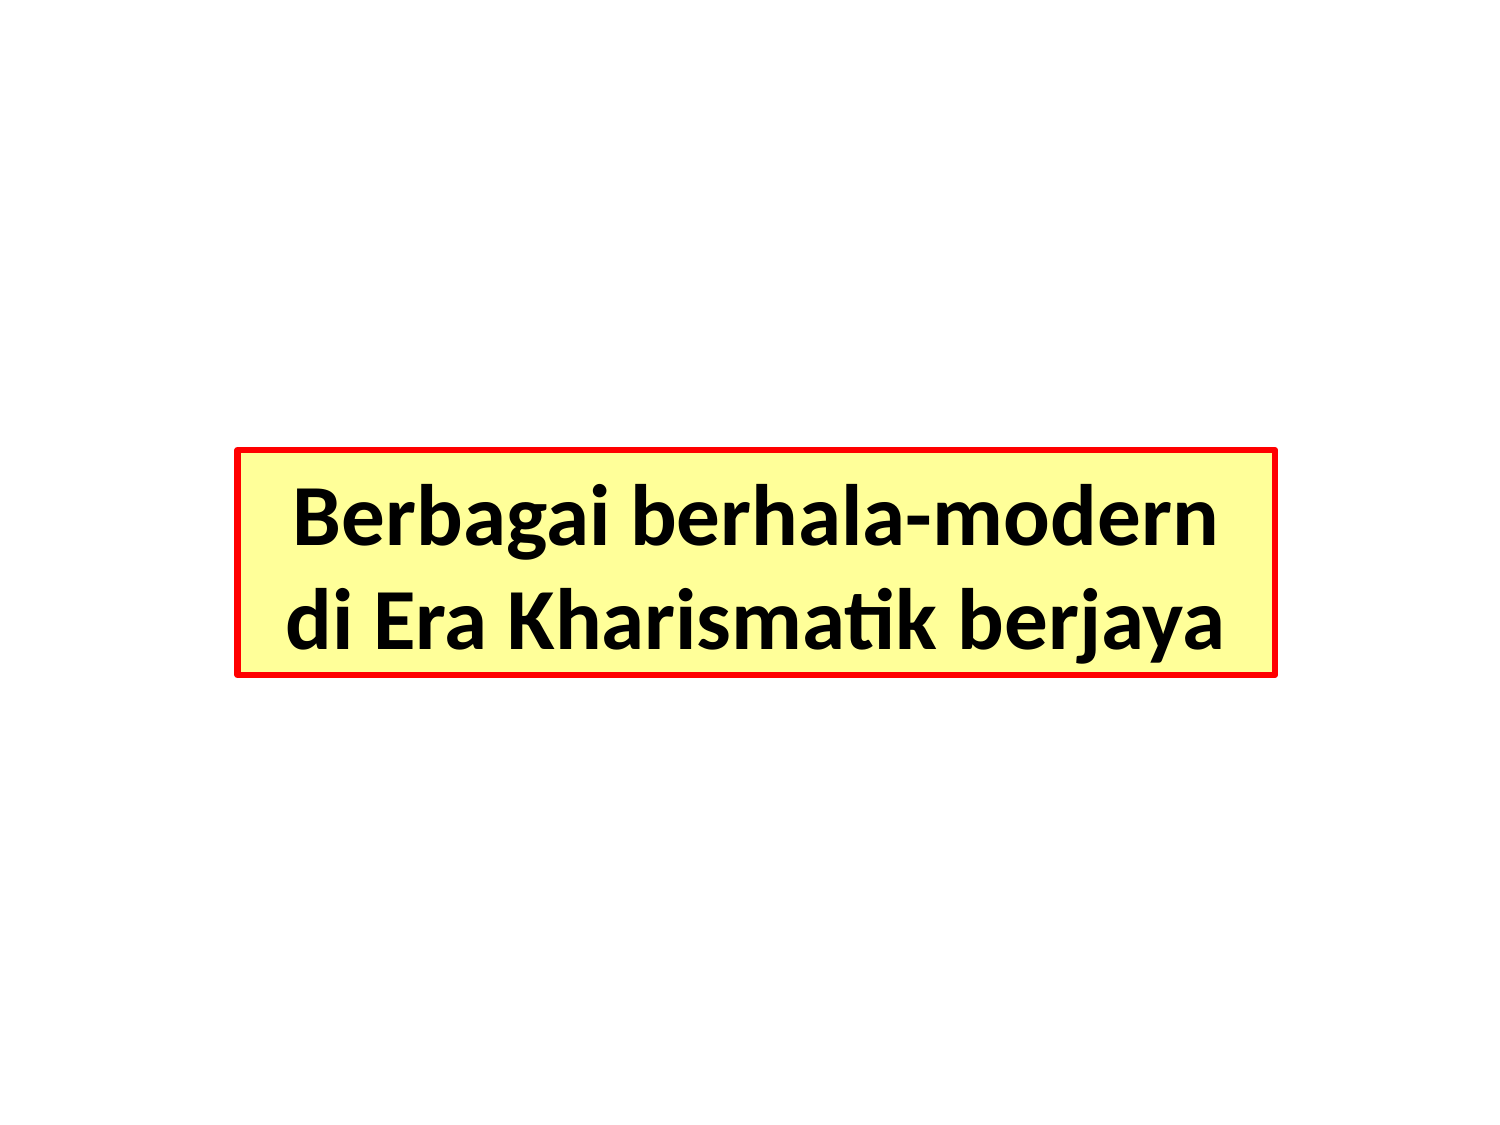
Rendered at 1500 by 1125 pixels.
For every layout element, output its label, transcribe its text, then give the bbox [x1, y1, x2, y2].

title Berbagai berhala-modern di Era Kharismatik berjaya [237, 450, 1275, 675]
